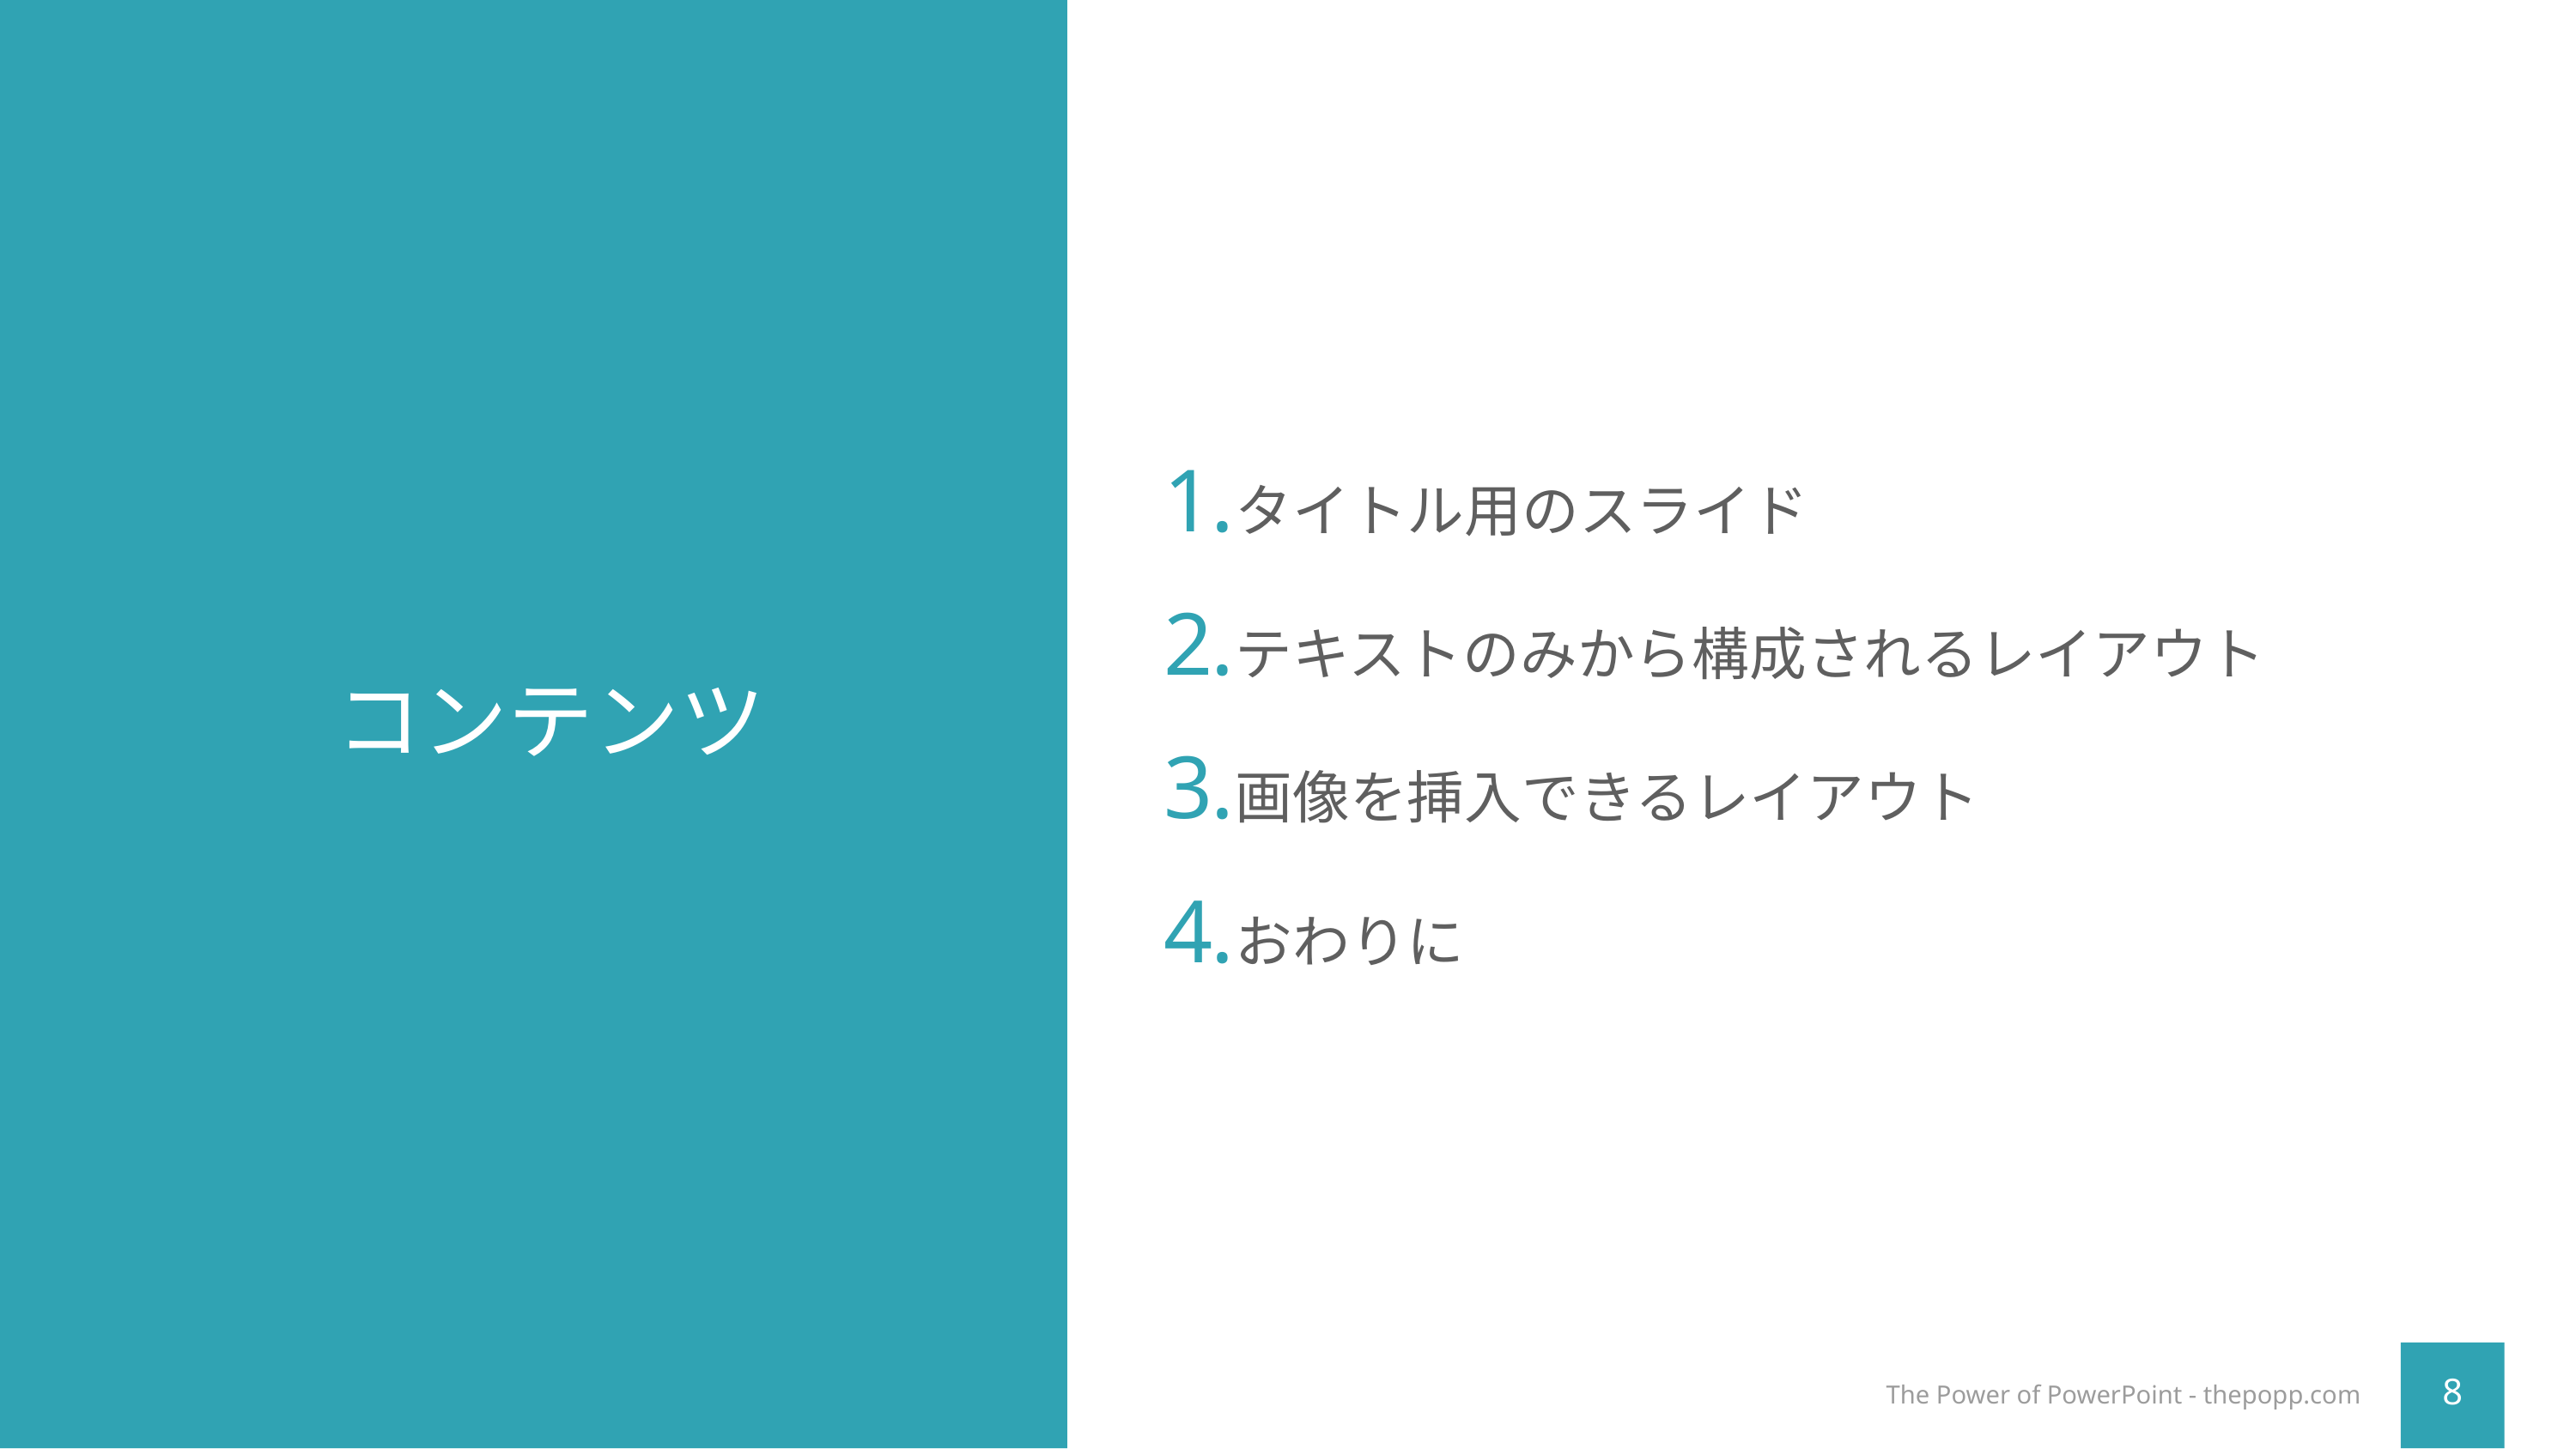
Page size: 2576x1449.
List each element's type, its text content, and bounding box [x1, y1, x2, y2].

footer The Power of PowerPoint - thepopp.com [1504, 1355, 2374, 1433]
title コンテンツ [120, 288, 981, 1160]
slide_number 8 [2400, 1355, 2505, 1433]
list タイトル用のスライド テキストのみから構成されるレイアウト 画像を挿入できるレイアウト おわりに [1151, 251, 2433, 1197]
